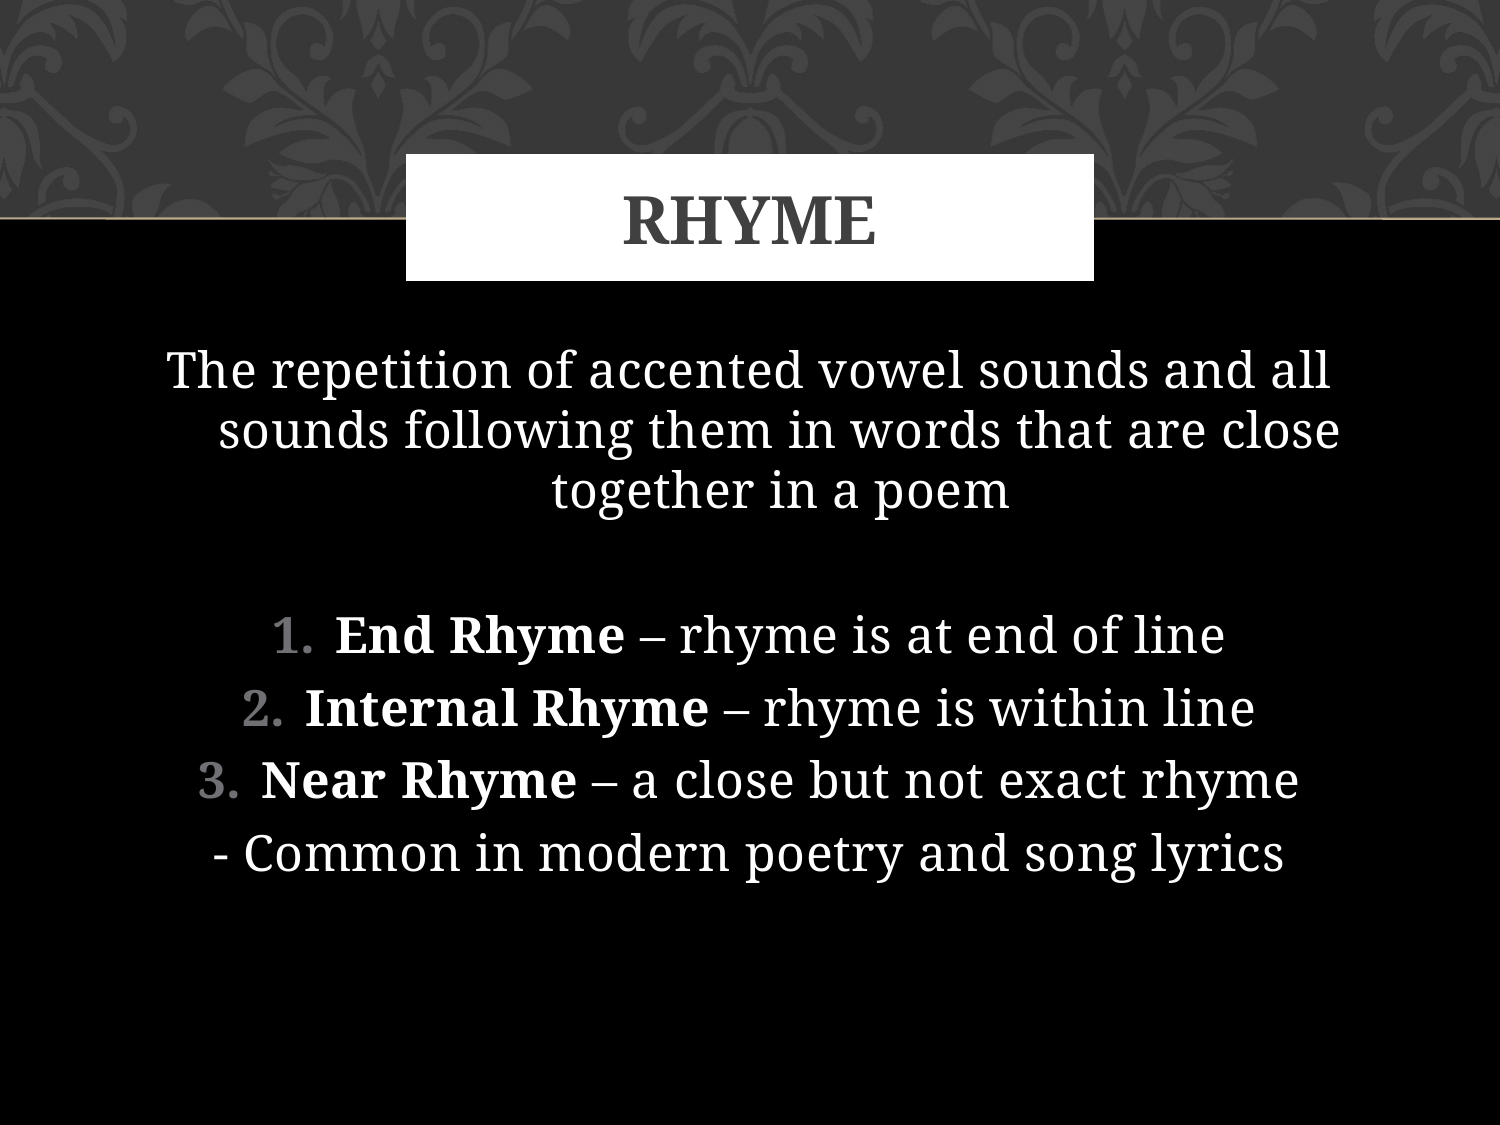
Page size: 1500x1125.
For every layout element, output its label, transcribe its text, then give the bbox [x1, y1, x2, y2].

list The repetition of accented vowel sounds and all sounds following them in words that are close together in a poem End Rhyme – rhyme is at end of line Internal Rhyme – rhyme is within line Near Rhyme – a close but not exact rhyme - Common in modern poetry and song lyrics [75, 331, 1425, 1007]
title RHYME [406, 154, 1094, 281]
